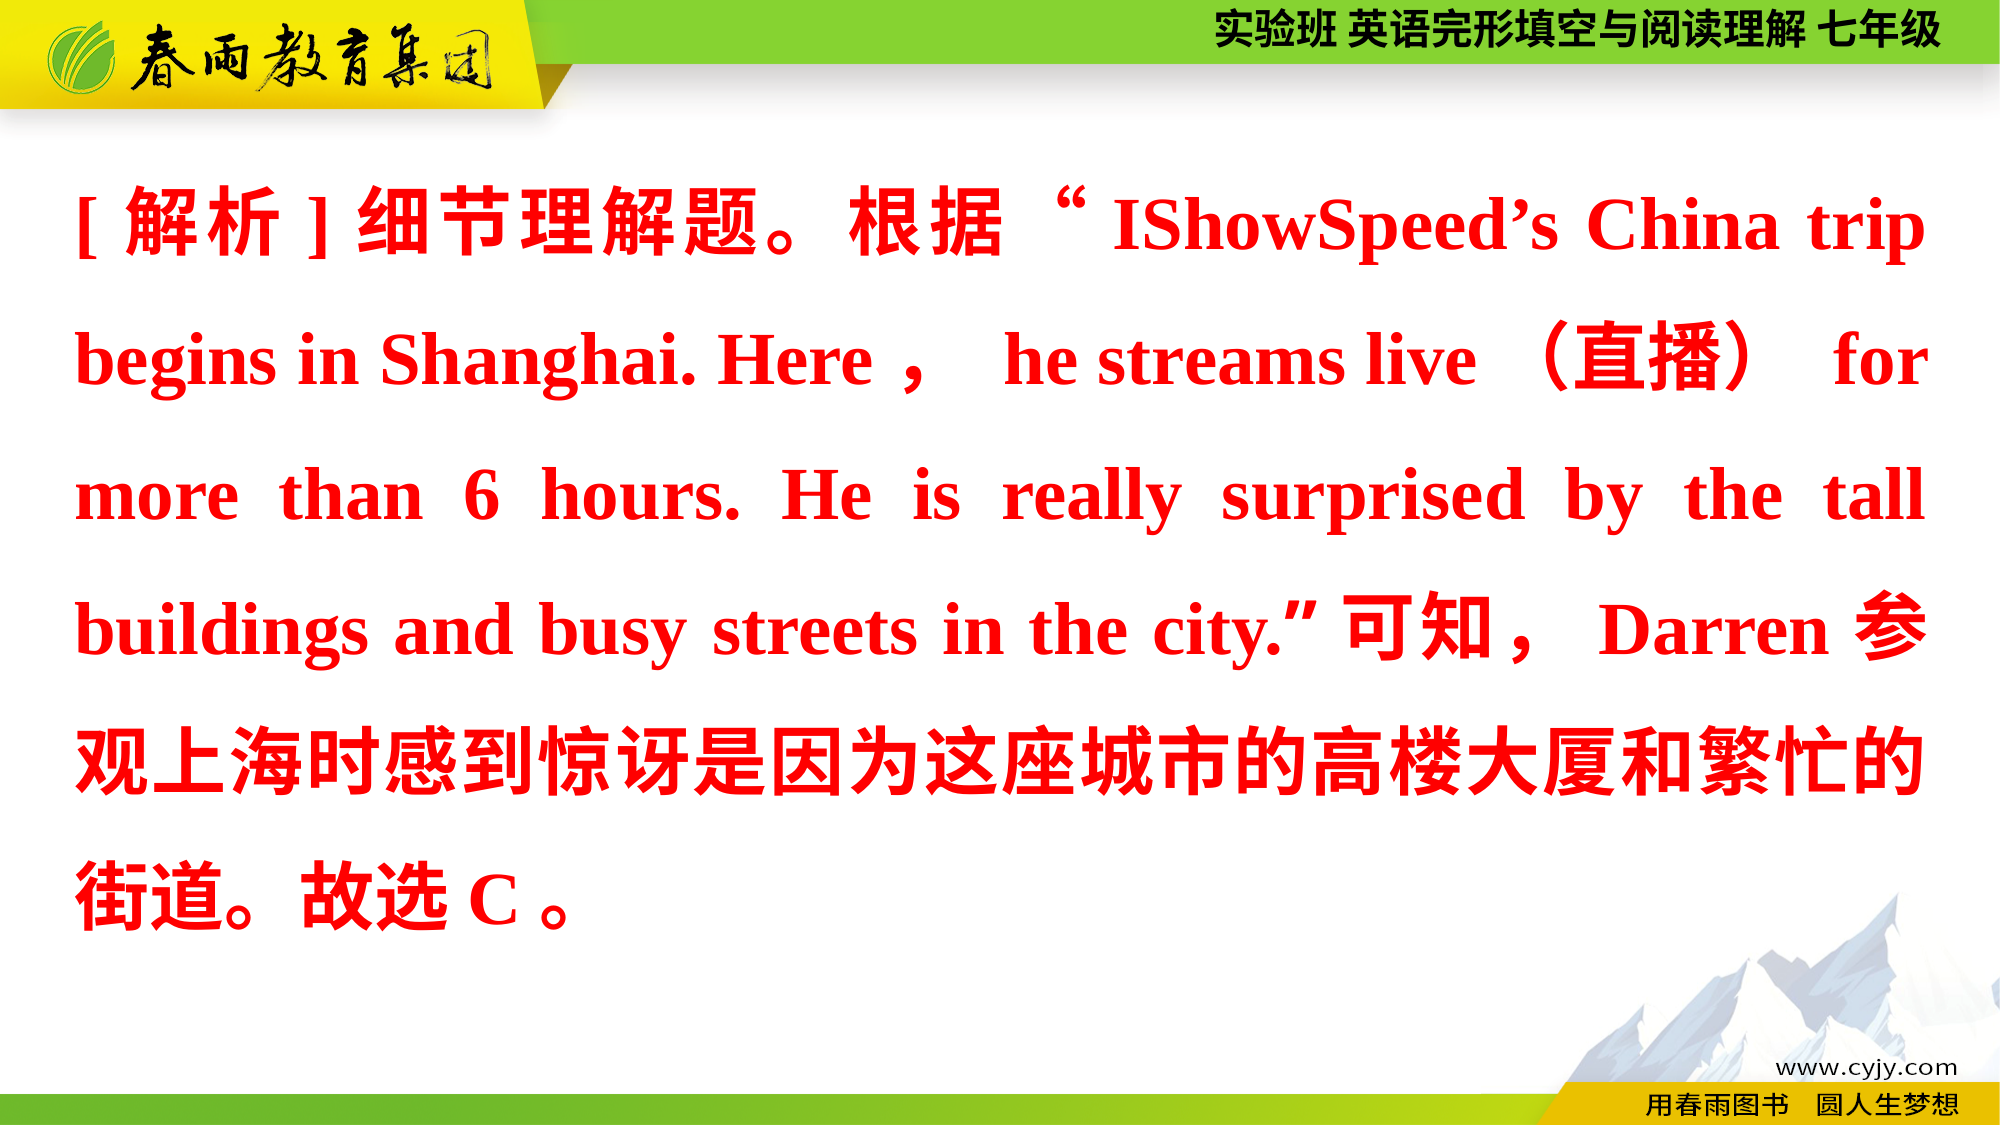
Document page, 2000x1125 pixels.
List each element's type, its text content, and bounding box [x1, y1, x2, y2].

list [解析]细节理解题。根据“IShowSpeed’s China trip begins in Shanghai. Here， he streams live（直播） for more than 6 hours. He is really surprised by the tall buildings and busy streets in the city.”可知，Darren参观上海时感到惊讶是因为这座城市的高楼大厦和繁忙的街道。故选C。 [59, 122, 1944, 939]
picture [0, 0, 2000, 1125]
